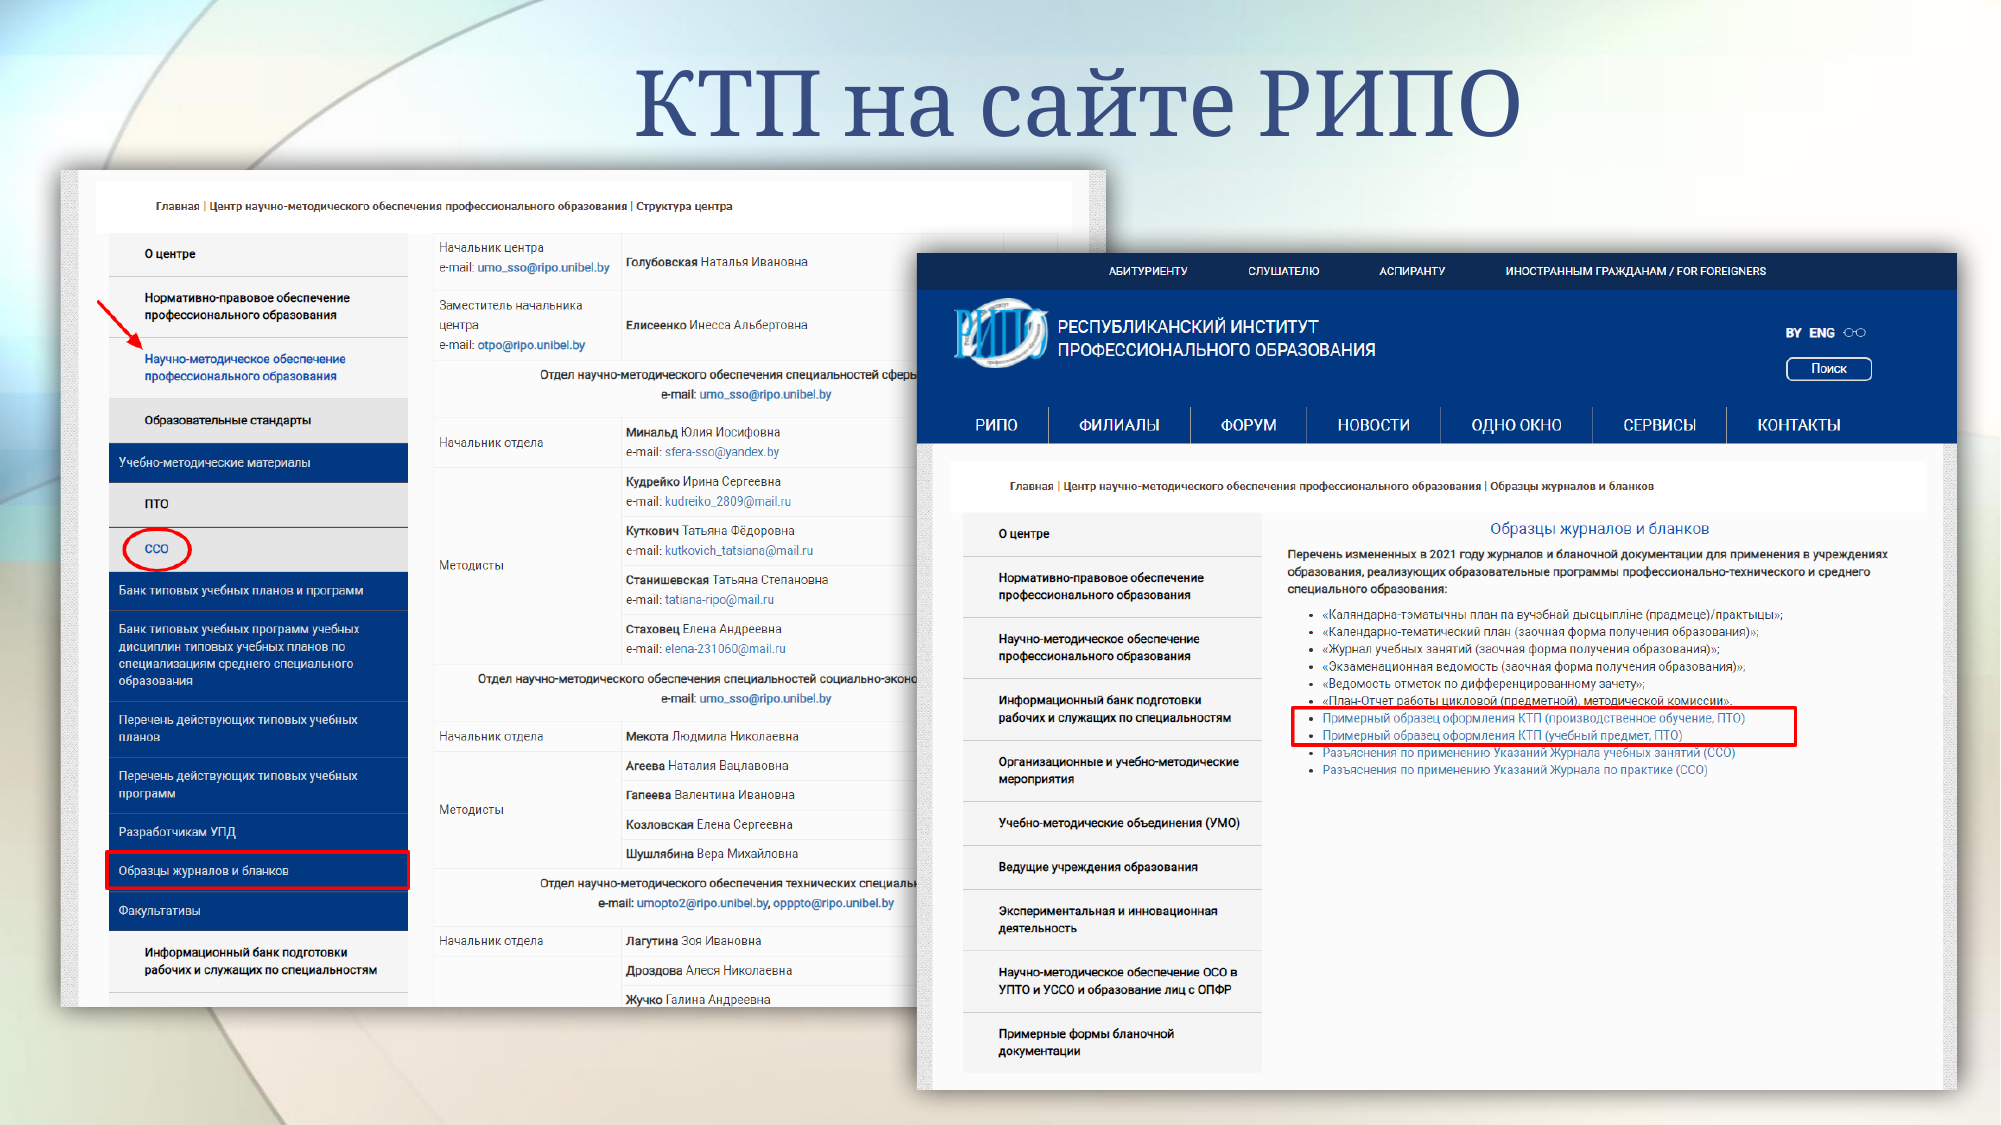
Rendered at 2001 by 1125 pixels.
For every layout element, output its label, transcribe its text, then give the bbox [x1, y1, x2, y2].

title КТП на сайте РИПО [338, 11, 1821, 188]
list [60, 170, 1107, 1008]
picture [0, 0, 2001, 1125]
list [916, 252, 1958, 1090]
